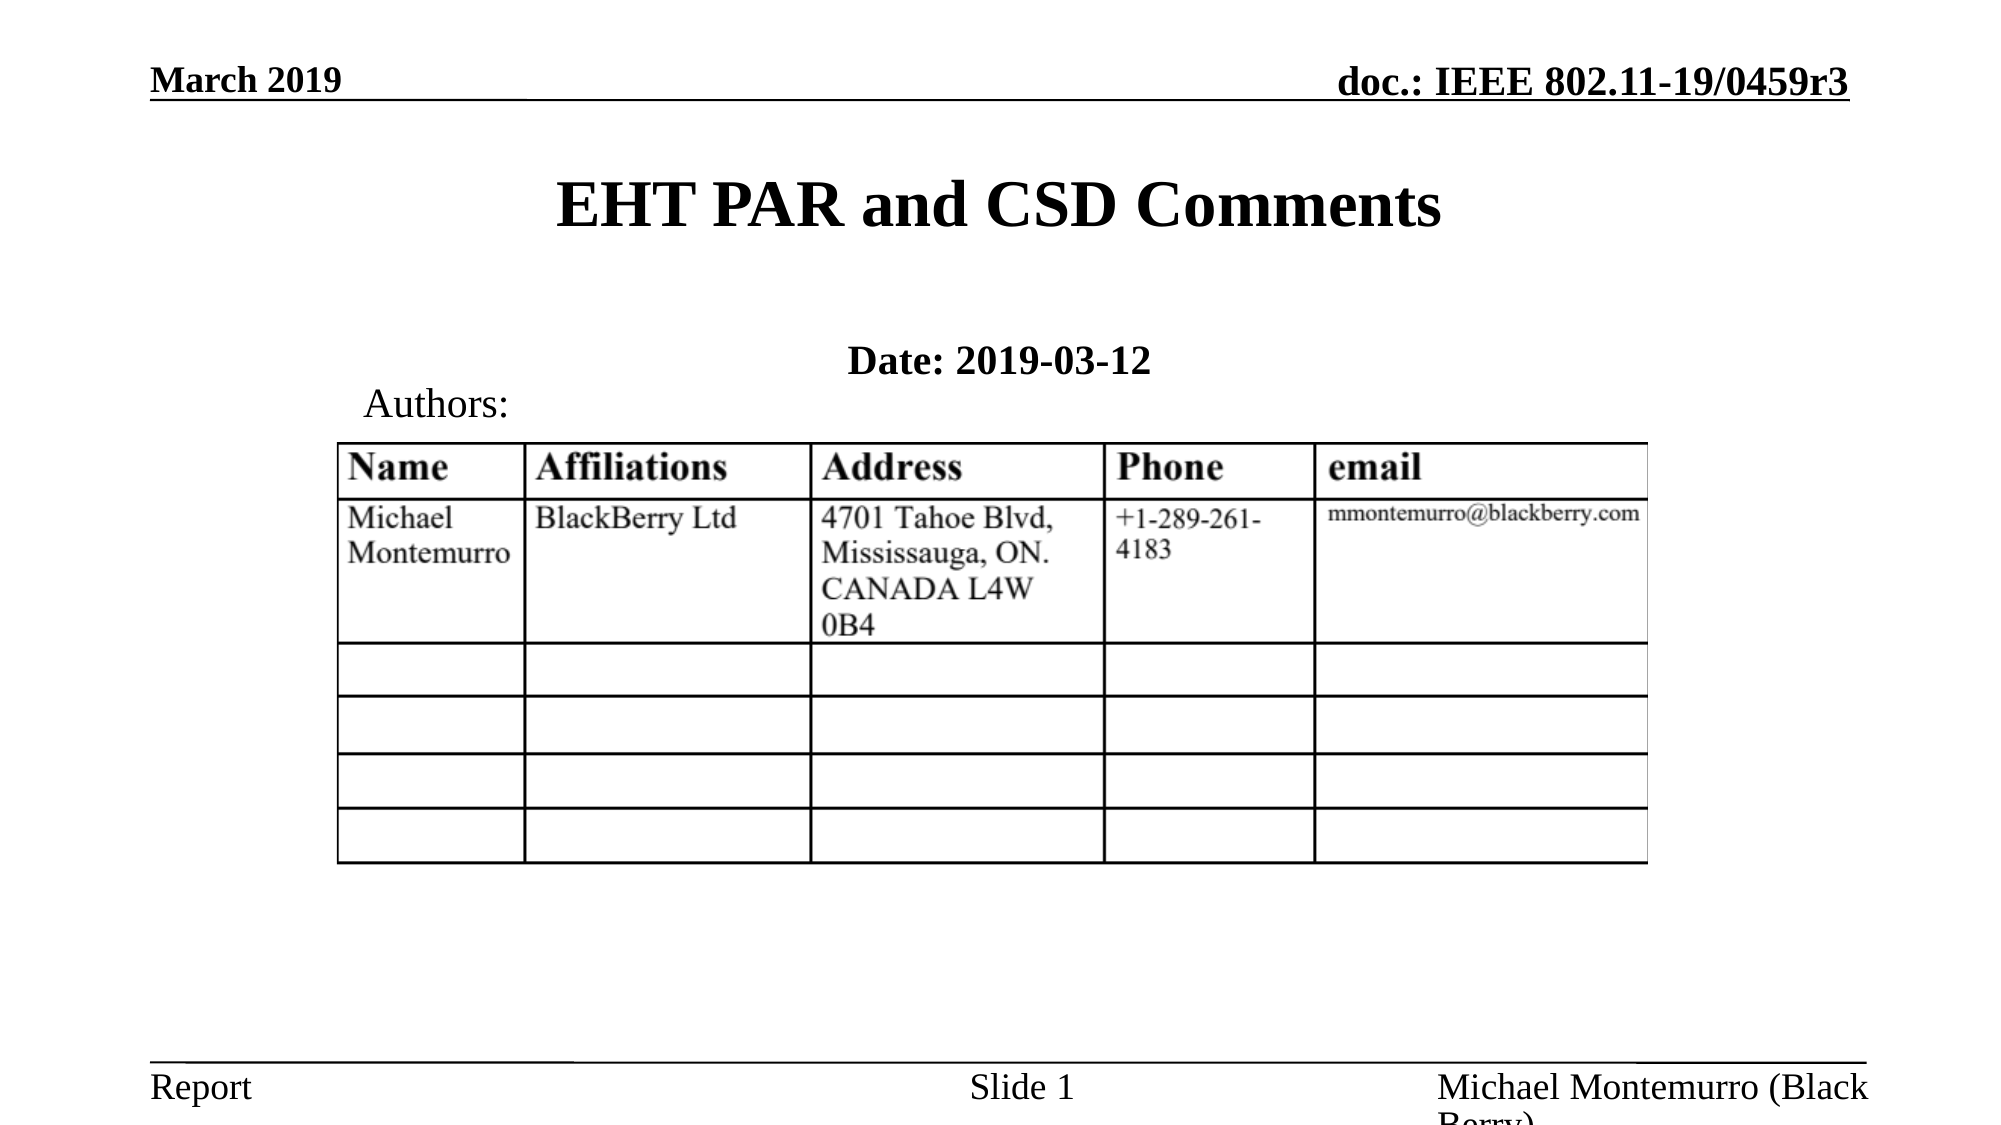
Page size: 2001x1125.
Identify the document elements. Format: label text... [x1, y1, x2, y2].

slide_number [149, 49, 431, 100]
title EHT PAR and CSD Comments [149, 112, 1850, 288]
slide_number Slide 1 [950, 1061, 1095, 1125]
list Date: 2019-03-12 [149, 324, 1850, 1000]
text_box Authors: [348, 368, 586, 431]
footer Michael Montemurro (BlackBerry) [1436, 1061, 1881, 1108]
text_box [336, 442, 1649, 908]
